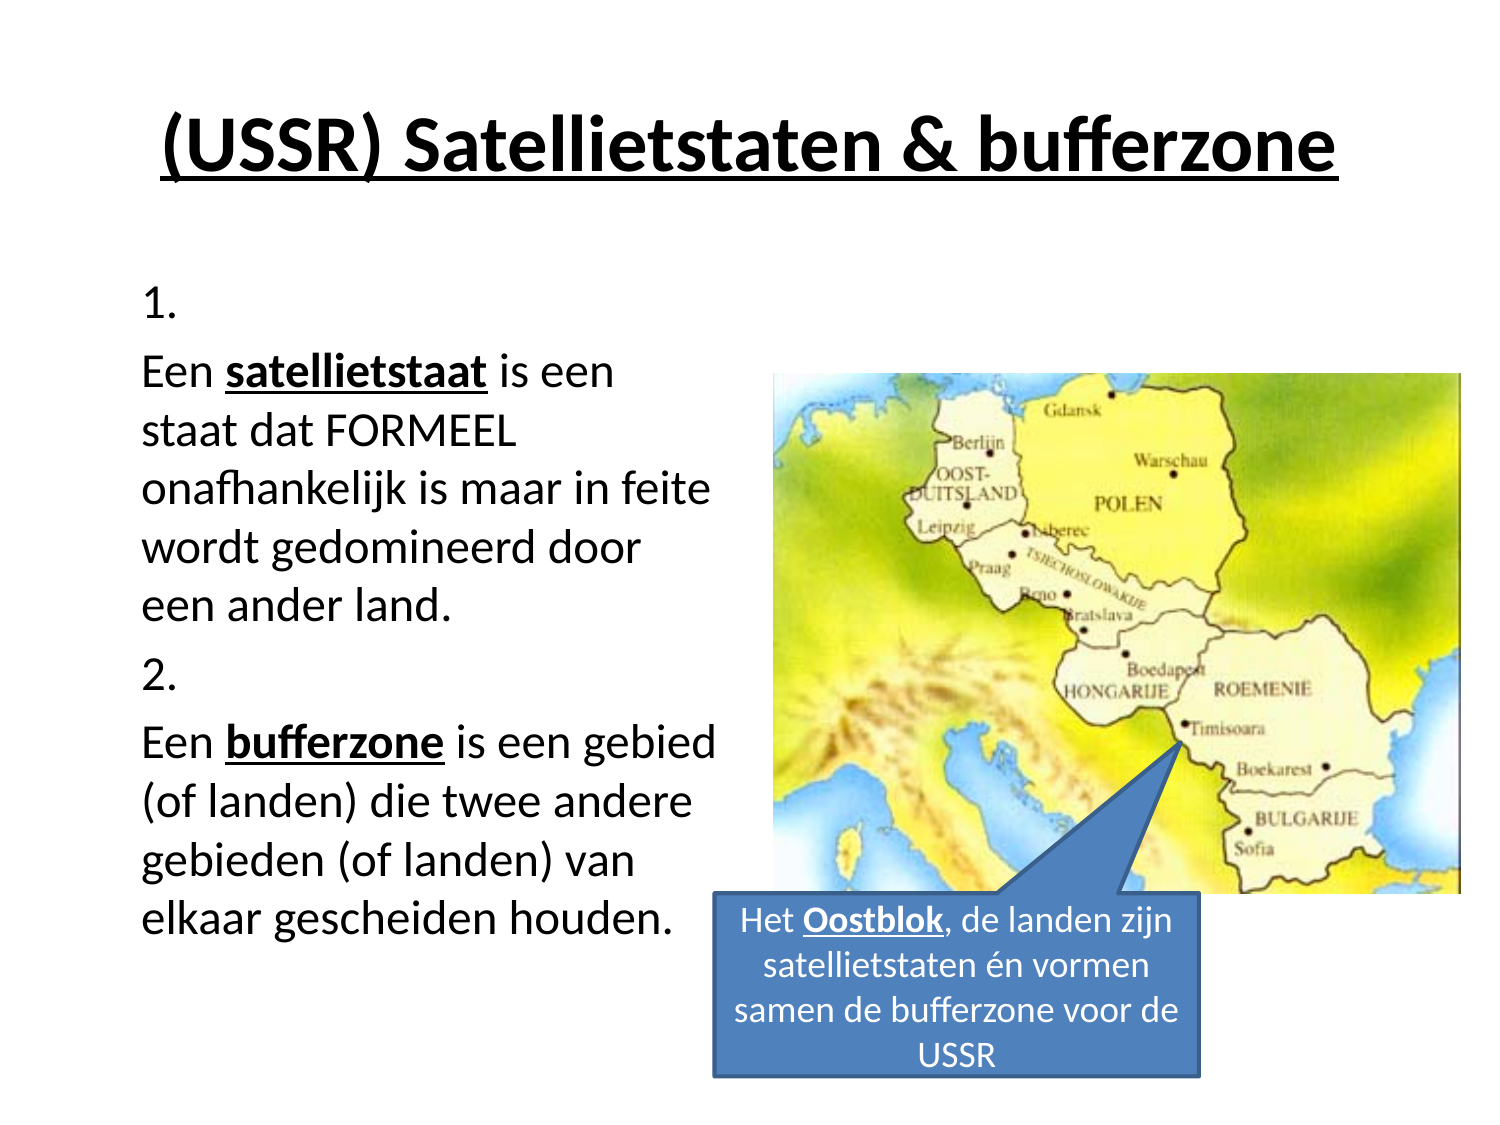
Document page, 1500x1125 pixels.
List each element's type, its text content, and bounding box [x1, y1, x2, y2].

text_box Het Oostblok, de landen zijn satellietstaten én vormen samen de bufferzone voor de USSR [712, 891, 1201, 1079]
list 1. Een satellietstaat is een staat dat FORMEEL onafhankelijk is maar in feite wordt gedomineerd door een ander land. 2. Een bufferzone is een gebied (of landen) die twee andere gebieden (of landen) van elkaar gescheiden houden. [75, 262, 738, 1005]
picture [773, 373, 1462, 895]
title (USSR) Satellietstaten & bufferzone [75, 45, 1425, 233]
